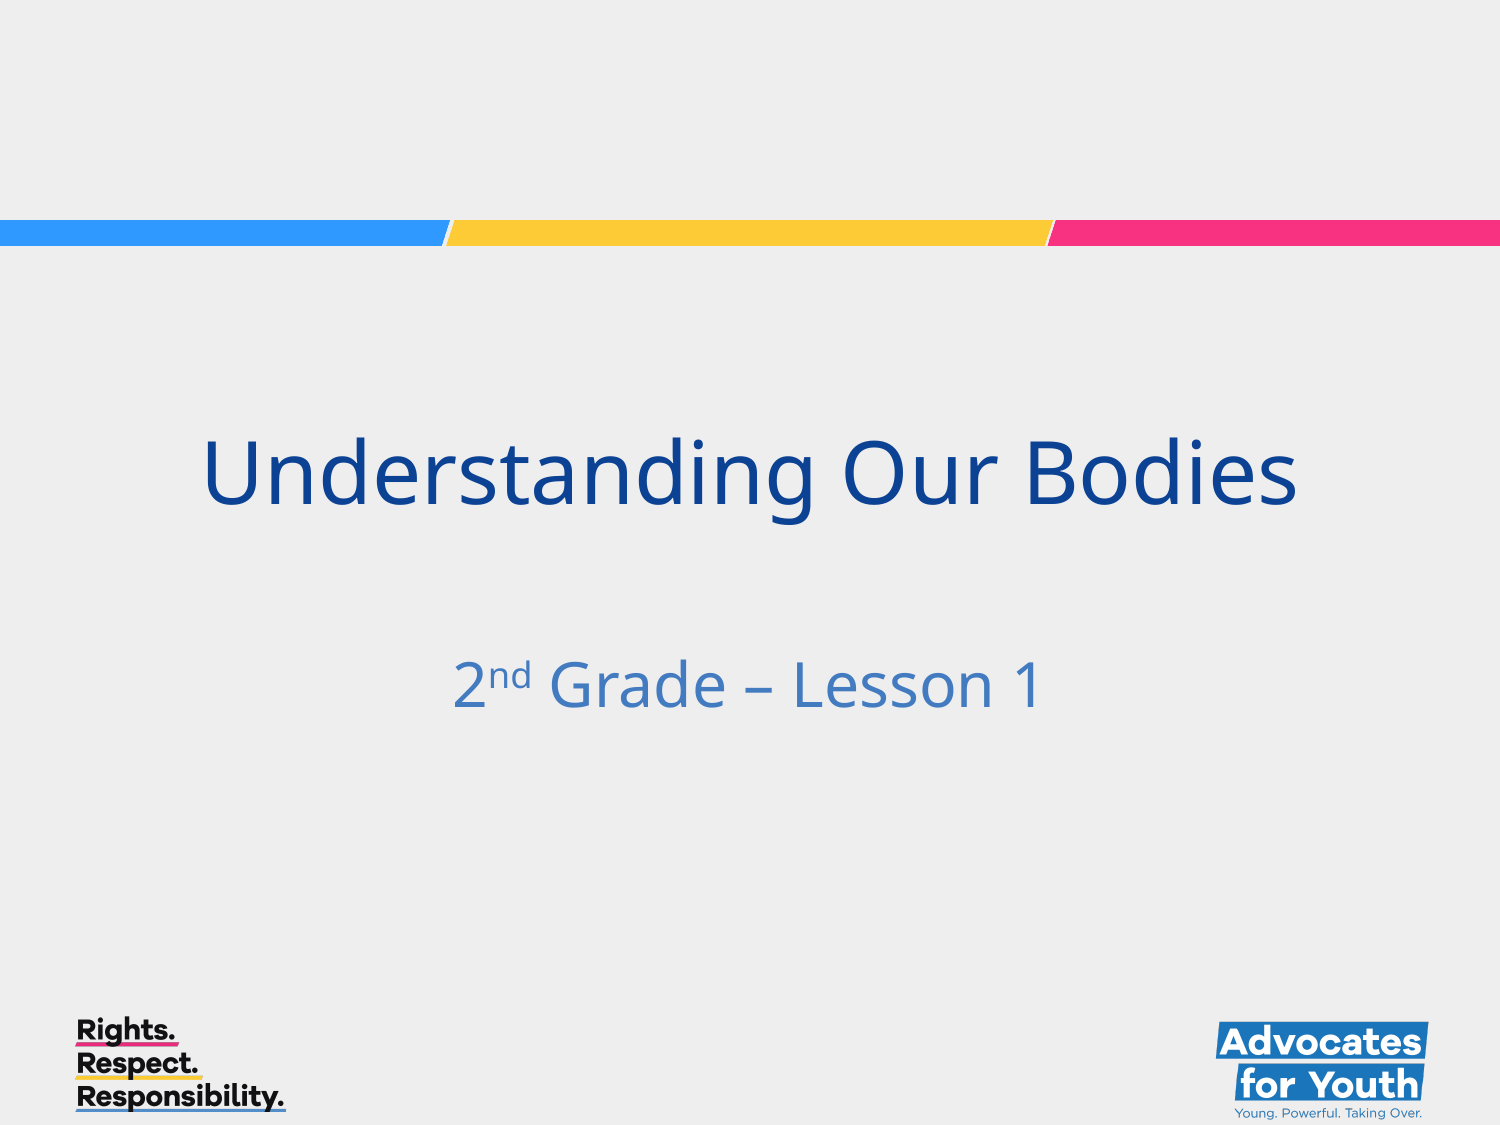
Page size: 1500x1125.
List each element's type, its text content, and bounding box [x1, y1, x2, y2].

title Understanding Our Bodies [112, 349, 1388, 591]
subtitle 2nd Grade – Lesson 1 [225, 637, 1275, 925]
picture [0, 207, 1500, 258]
